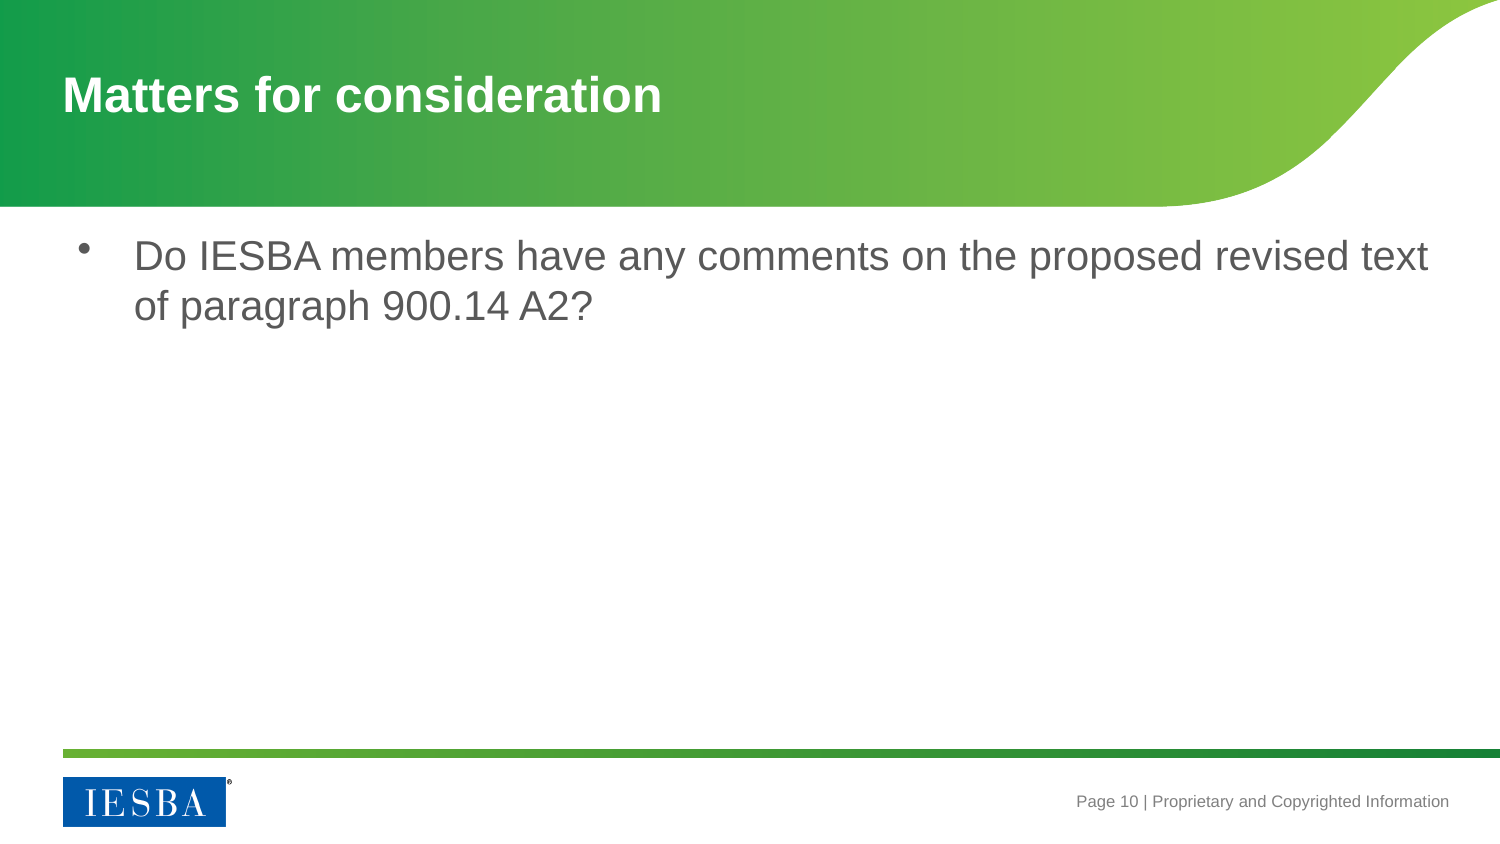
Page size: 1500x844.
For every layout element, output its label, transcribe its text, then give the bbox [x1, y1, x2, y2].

list Do IESBA members have any comments on the proposed revised text of paragraph 900.14 A2? [62, 220, 1450, 724]
picture [0, 0, 1500, 207]
picture [63, 777, 232, 827]
title Matters for consideration [62, 59, 1300, 125]
